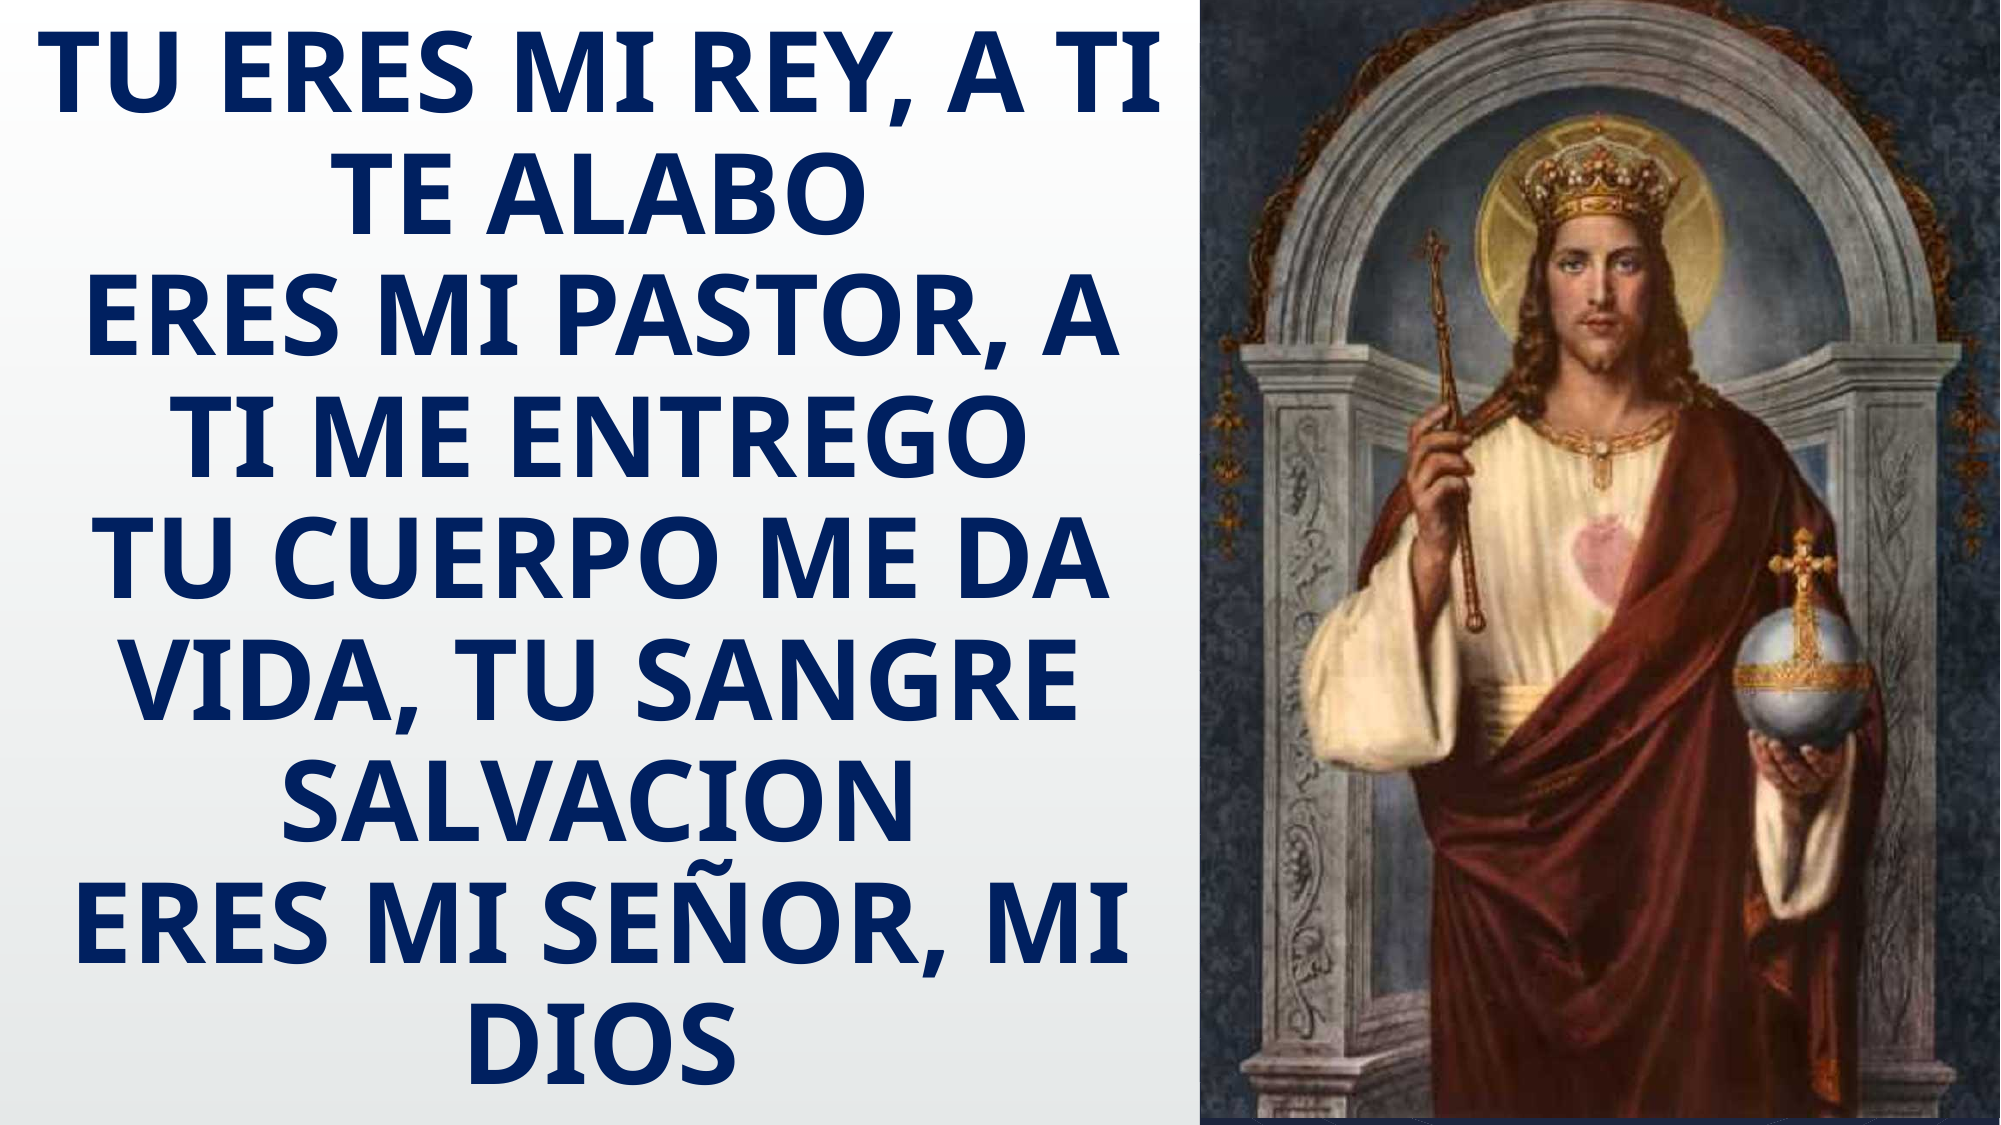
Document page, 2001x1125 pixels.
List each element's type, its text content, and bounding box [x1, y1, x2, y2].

title TU ERES MI REY, A TI TE ALABO ERES MI PASTOR, A TI ME ENTREGO TU CUERPO ME DA VIDA, TU SANGRE SALVACION ERES MI SEÑOR, MI DIOS [0, 0, 1200, 1125]
picture [1200, 0, 2000, 1125]
